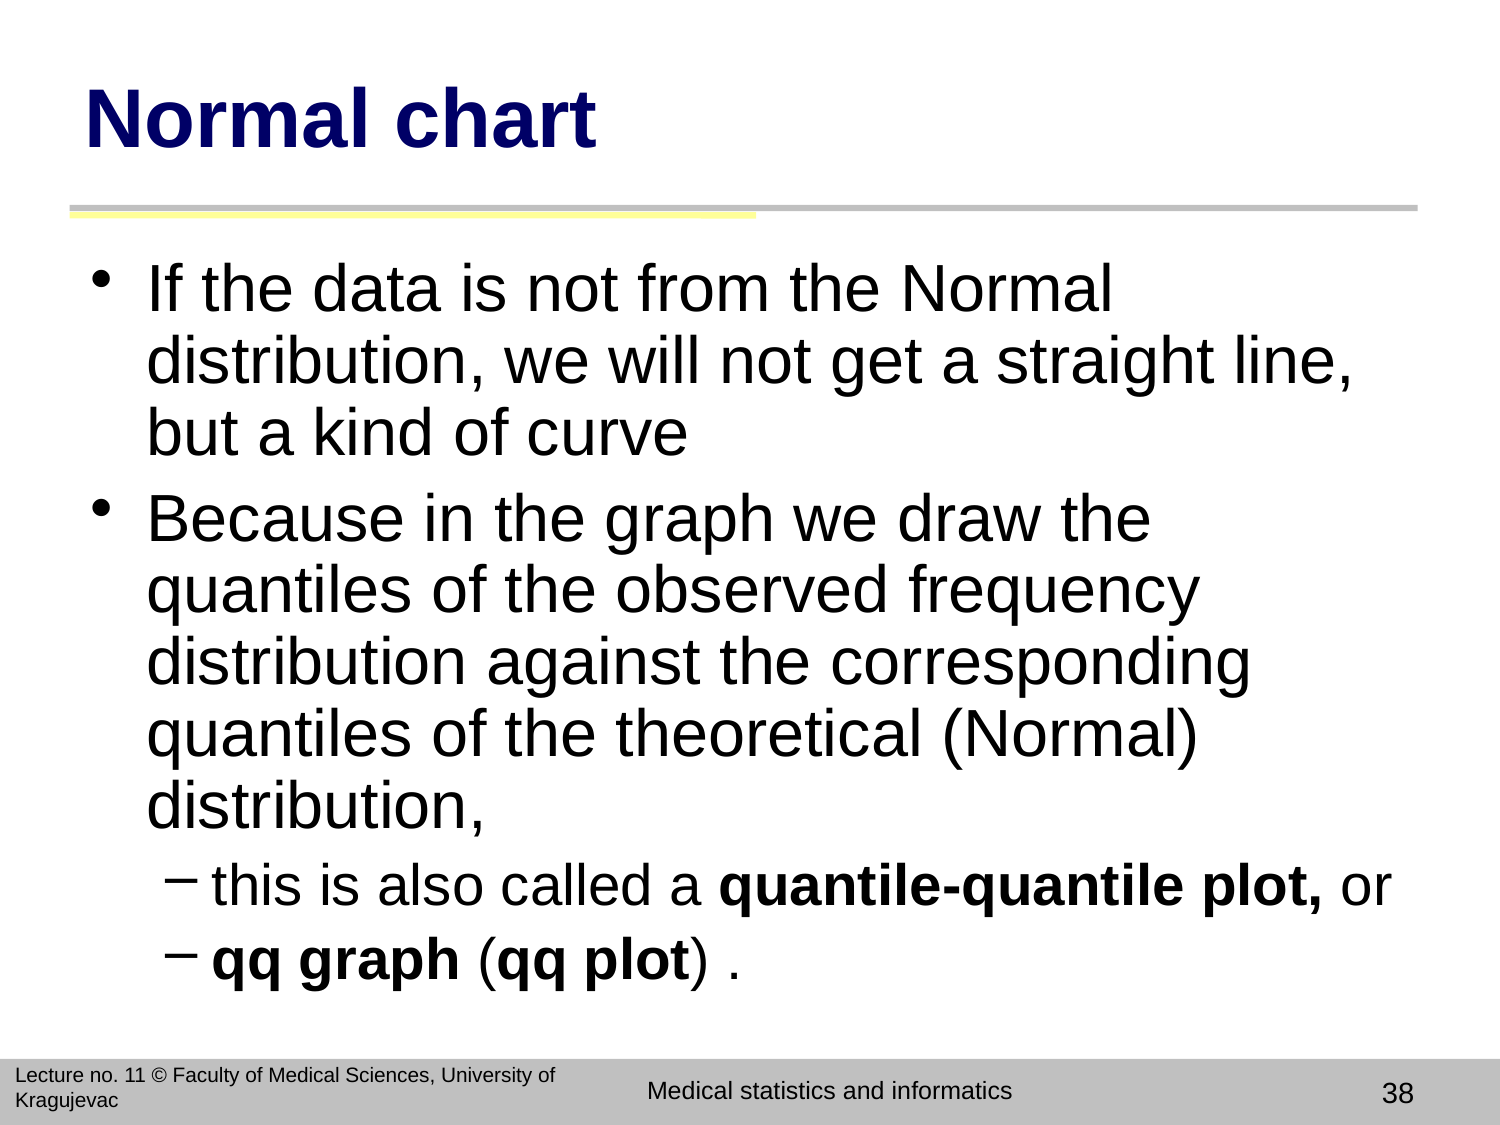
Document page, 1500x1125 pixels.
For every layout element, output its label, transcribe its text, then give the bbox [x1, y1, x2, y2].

footer Medical statistics and informatics [512, 1066, 1149, 1125]
list If the data is not from the Normal distribution, we will not get a straight line, but a kind of curve Because in the graph we draw the quantiles of the observed frequency distribution against the corresponding quantiles of the theoretical (Normal) distribution, this is also called a quantile-quantile plot, or qq graph (qq plot) . [74, 246, 1426, 1023]
slide_number Lecture no. 11 © Faculty of Medical Sciences, University of Kragujevac [0, 1053, 612, 1108]
slide_number 38 [1163, 1066, 1430, 1125]
title Normal chart [69, 19, 1426, 208]
